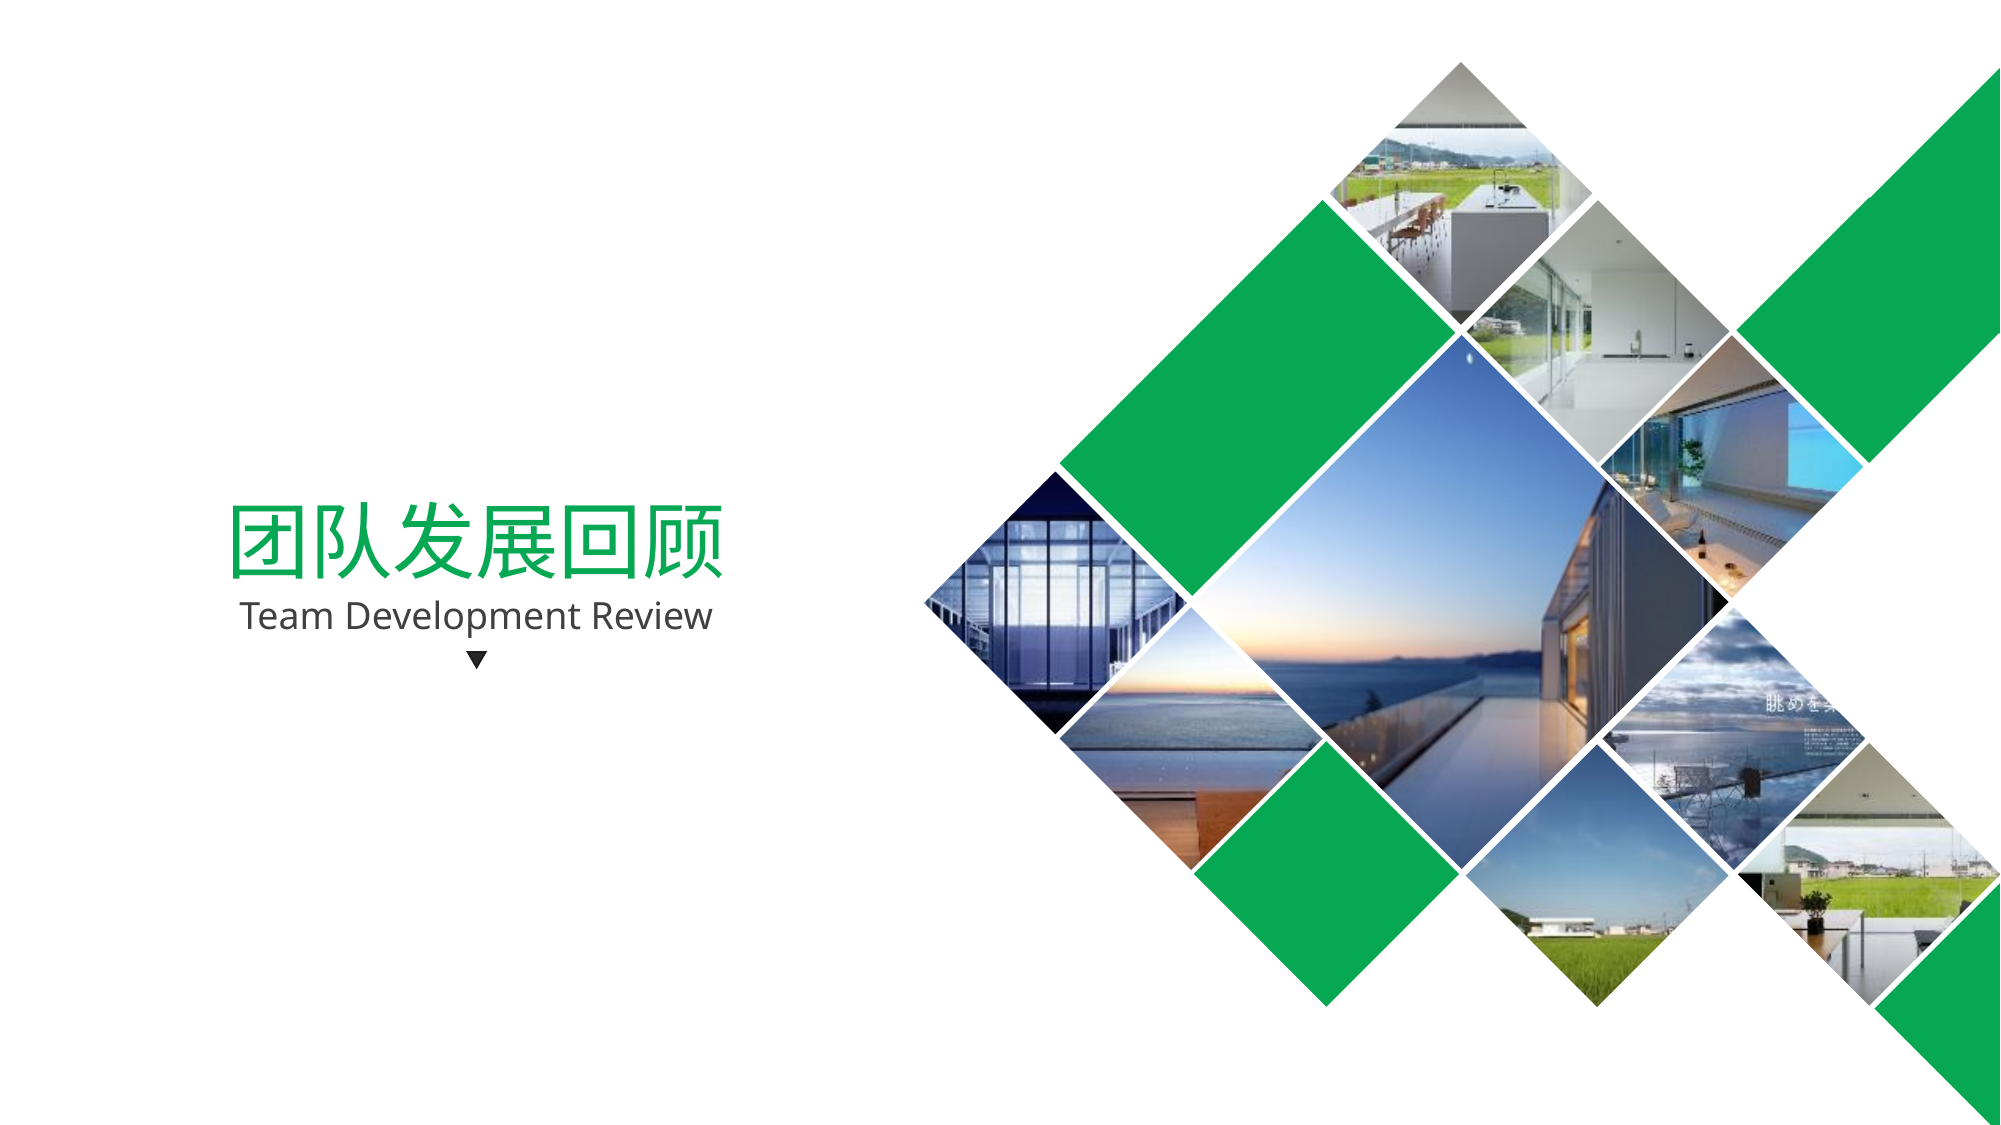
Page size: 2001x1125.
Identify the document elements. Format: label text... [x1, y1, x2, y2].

text_box [1192, 869, 1461, 1009]
text_box [466, 651, 488, 670]
text_box Team Development Review [224, 585, 729, 645]
text_box [1873, 1006, 2000, 1125]
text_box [1059, 199, 1456, 596]
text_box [1736, 67, 2000, 463]
text_box 团队发展回顾 [211, 481, 742, 597]
picture [923, 61, 2001, 1007]
